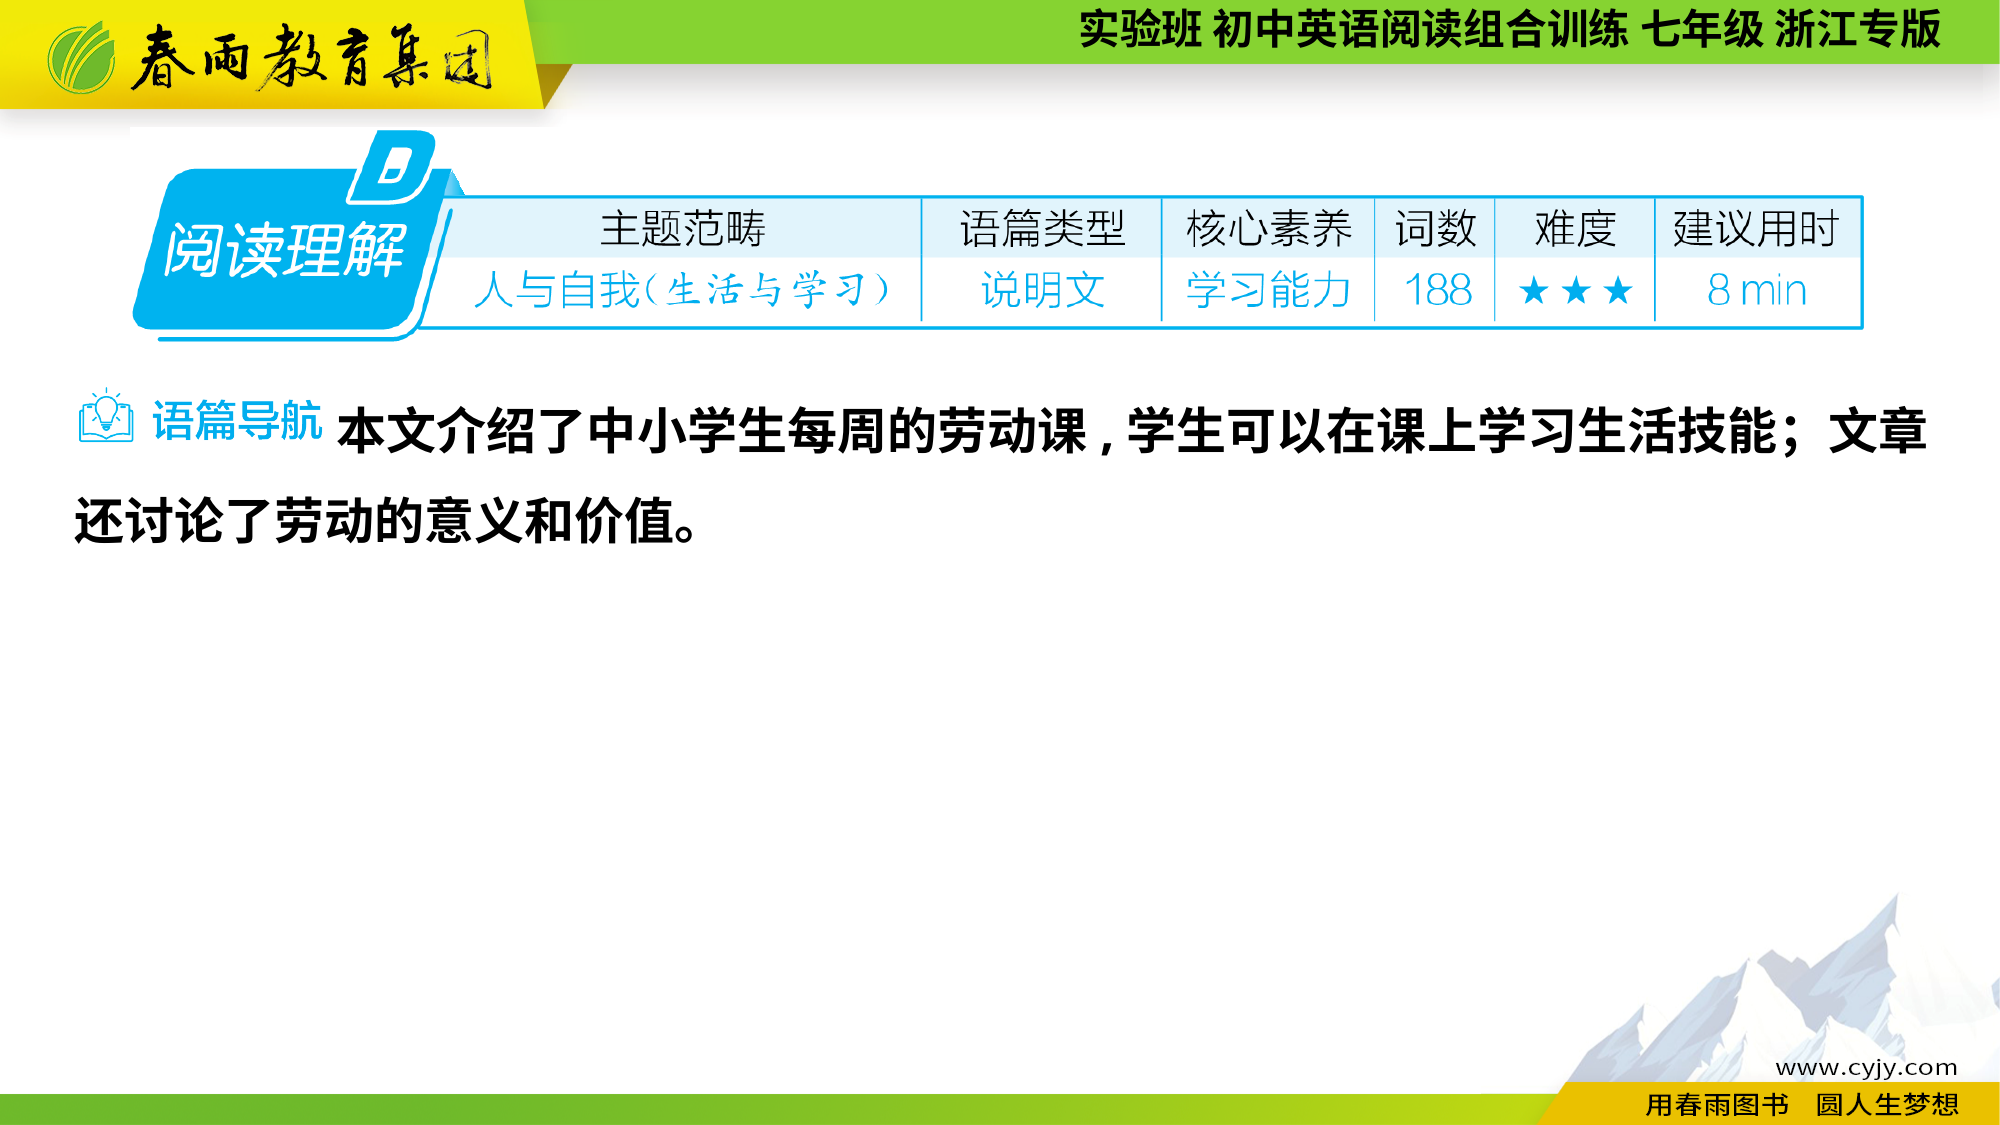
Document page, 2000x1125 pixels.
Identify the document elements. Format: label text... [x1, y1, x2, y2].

picture [0, 0, 2000, 1125]
list 本文介绍了中小学生每周的劳动课,学生可以在课上学习生活技能；文章还讨论了劳动的意义和价值。 [59, 361, 1944, 548]
